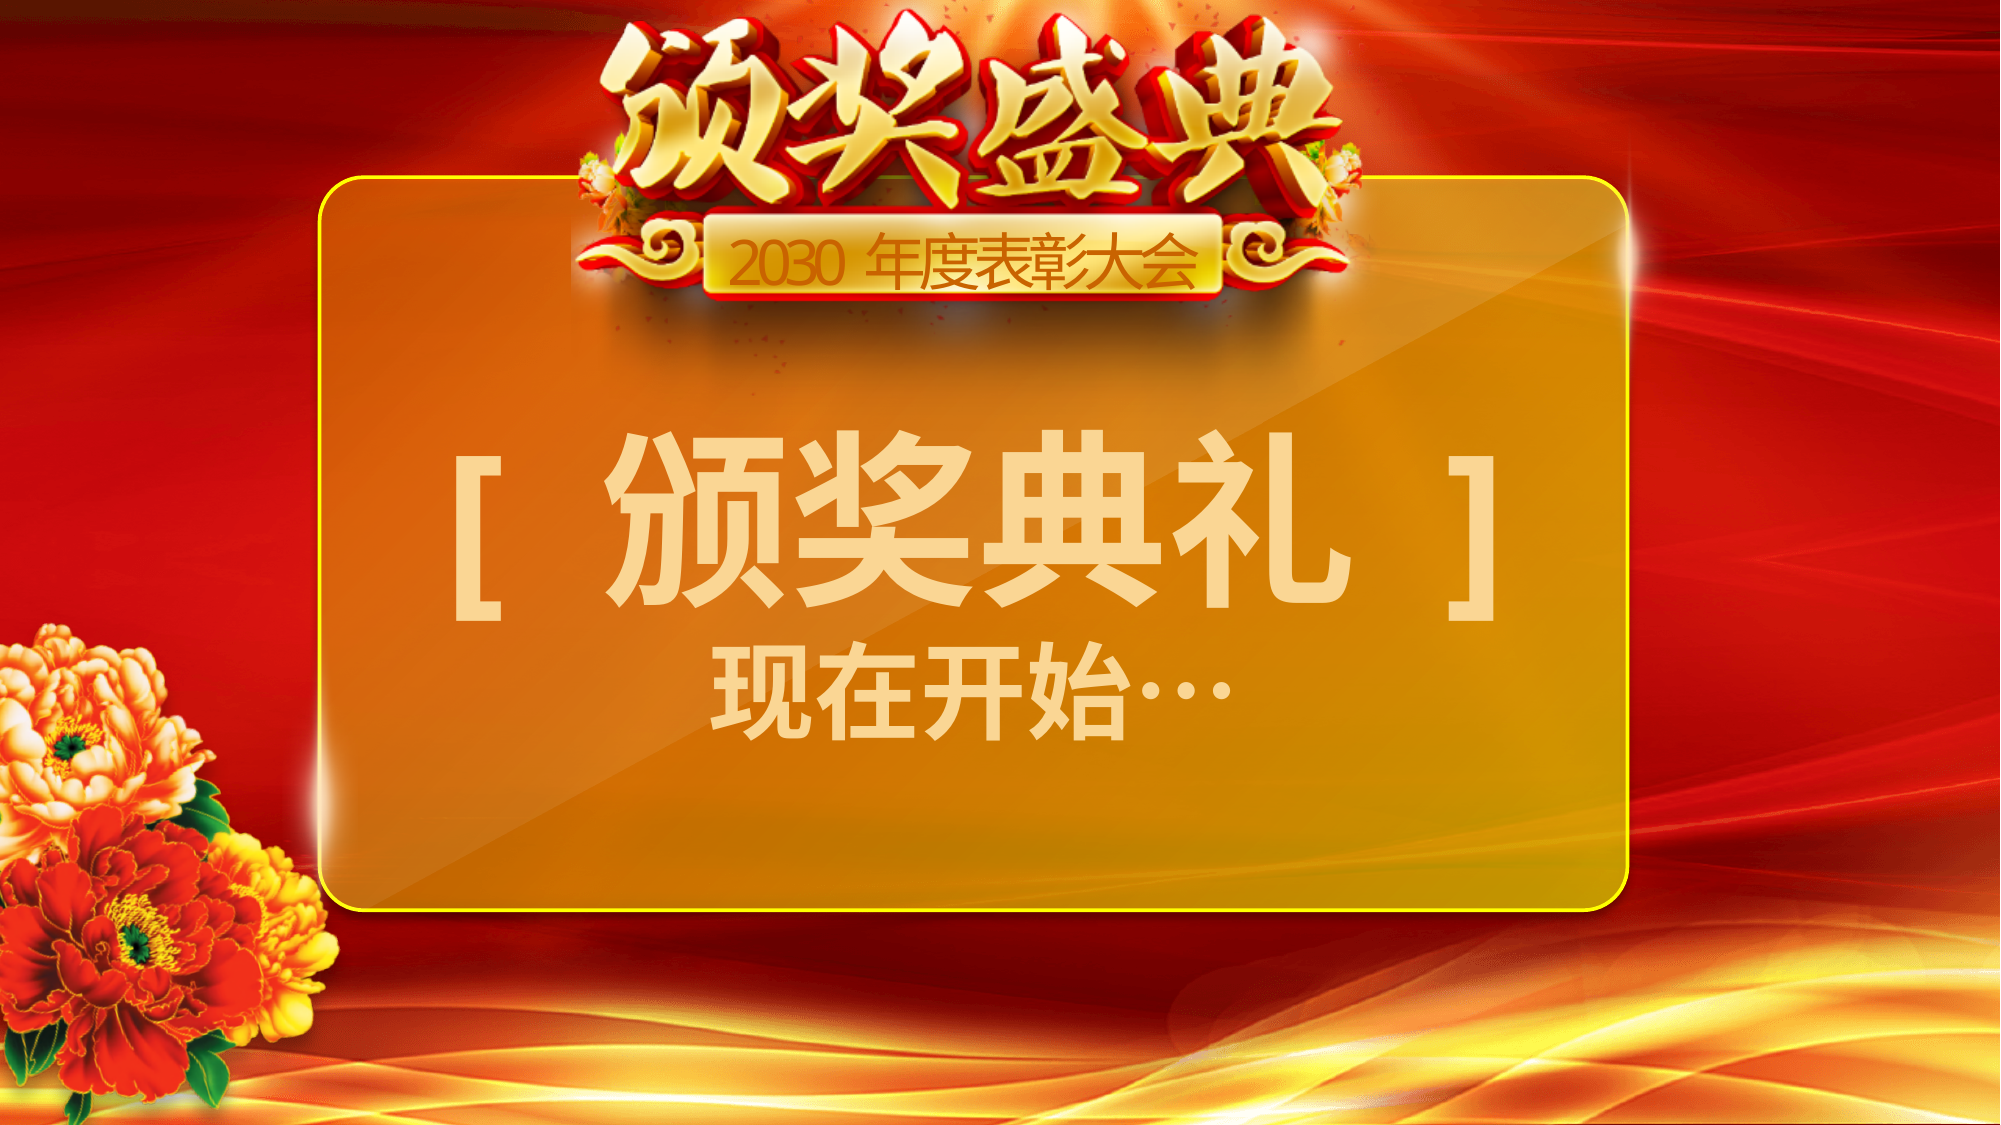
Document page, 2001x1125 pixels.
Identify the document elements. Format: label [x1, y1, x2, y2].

picture [0, 0, 2000, 1125]
text_box [319, 177, 1630, 913]
text_box [571, 0, 1380, 463]
